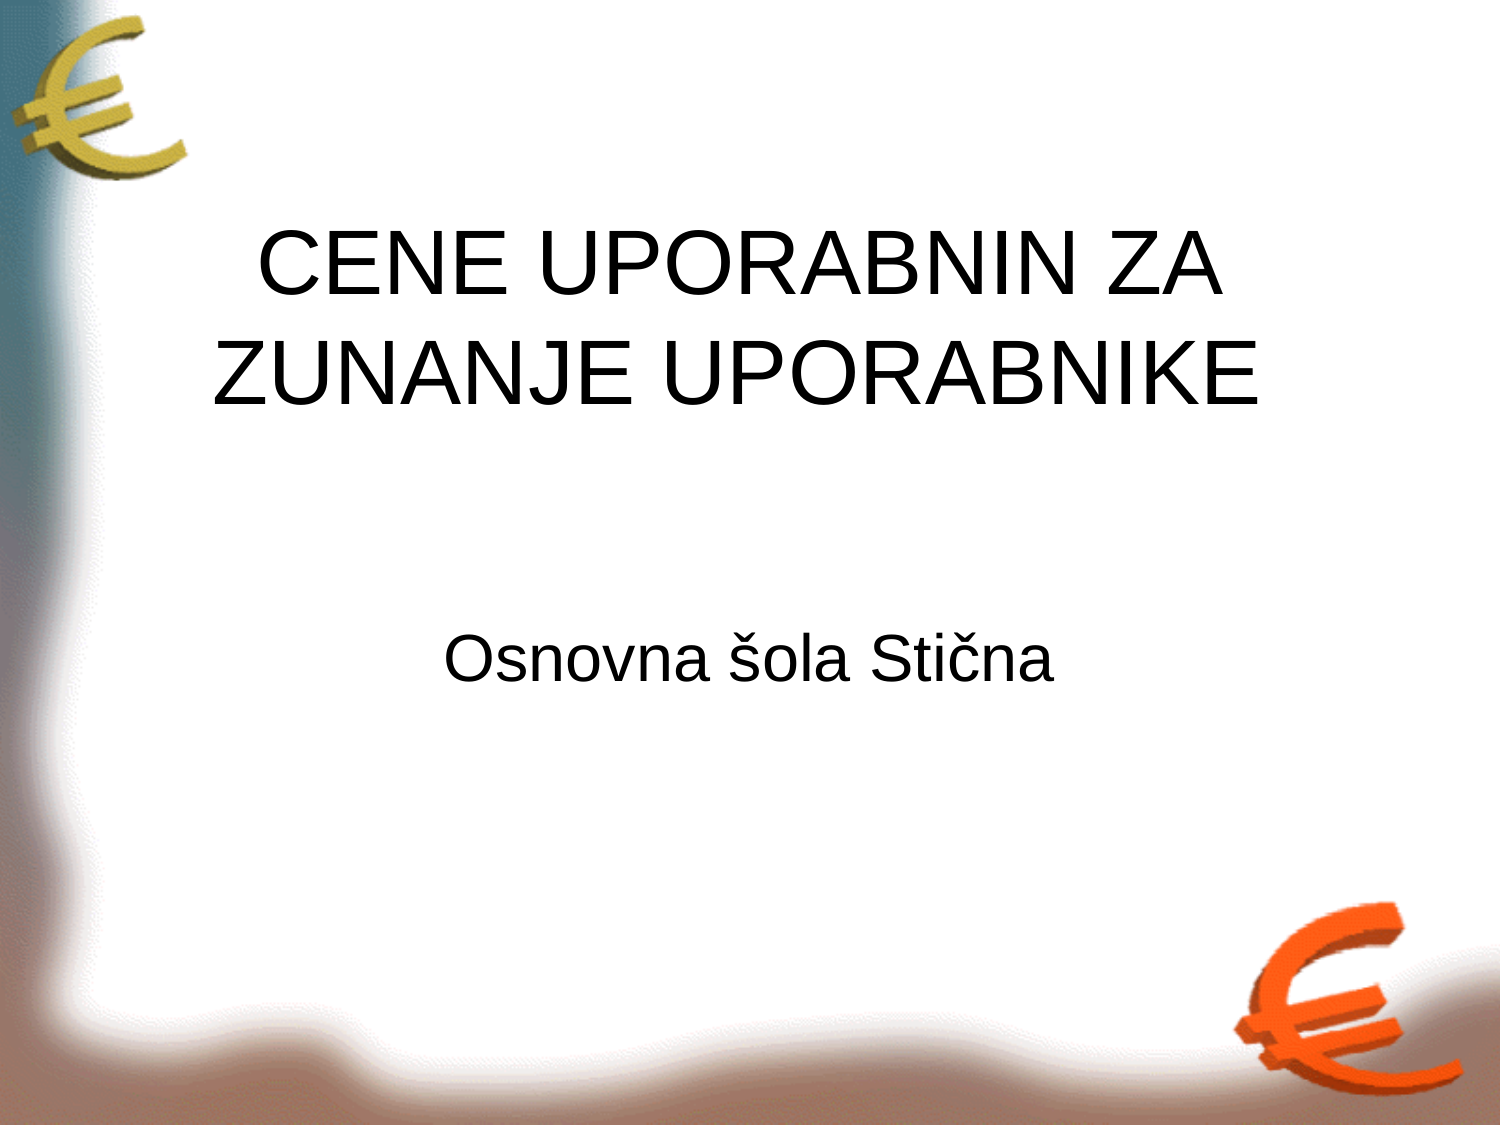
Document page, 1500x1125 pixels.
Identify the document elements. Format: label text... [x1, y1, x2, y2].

title CENE UPORABNIN ZA ZUNANJE UPORABNIKE [100, 136, 1376, 379]
subtitle Osnovna šola Stična [218, 420, 1281, 851]
picture [0, 0, 1500, 1125]
